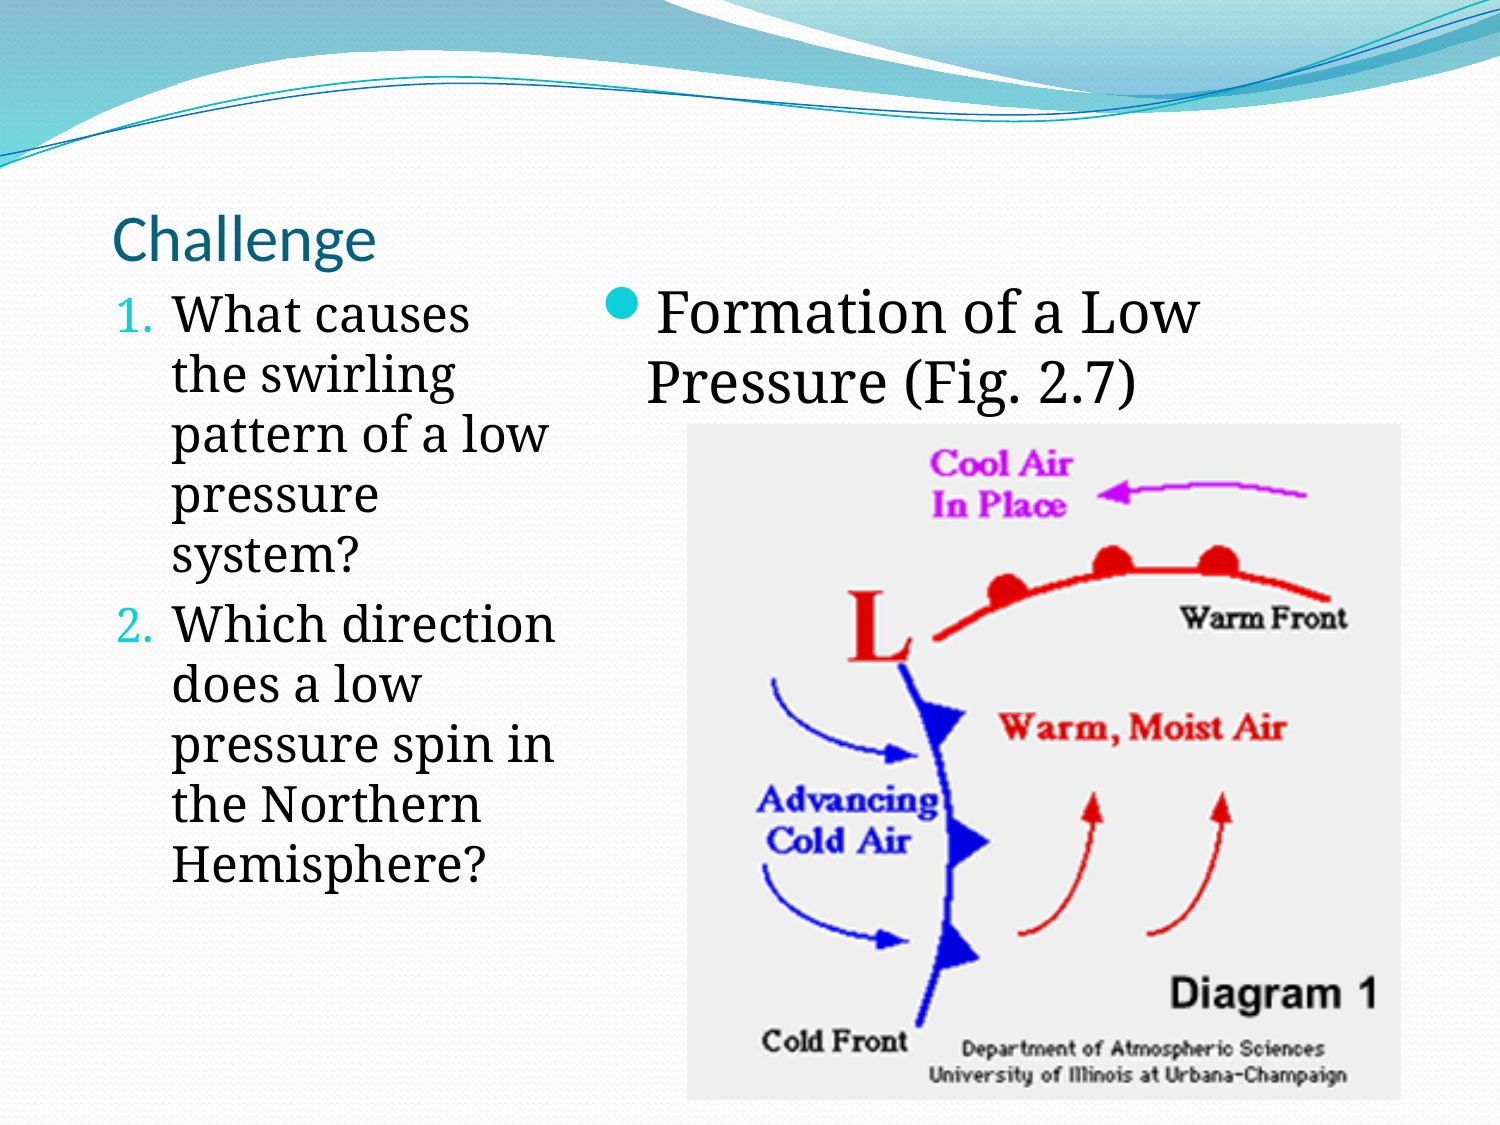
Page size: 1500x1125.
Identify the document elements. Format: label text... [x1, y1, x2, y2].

title Challenge [112, 84, 563, 275]
list Formation of a Low Pressure (Fig. 2.7) [586, 275, 1425, 1025]
title The Strange Characteristics of Swell [680, 426, 687, 1025]
title The Strange Characteristics of Swell [1401, 428, 1406, 1025]
picture [687, 424, 1401, 1101]
list What causes the swirling pattern of a low pressure system? Which direction does a low pressure spin in the Northern Hemisphere? [112, 275, 563, 1025]
